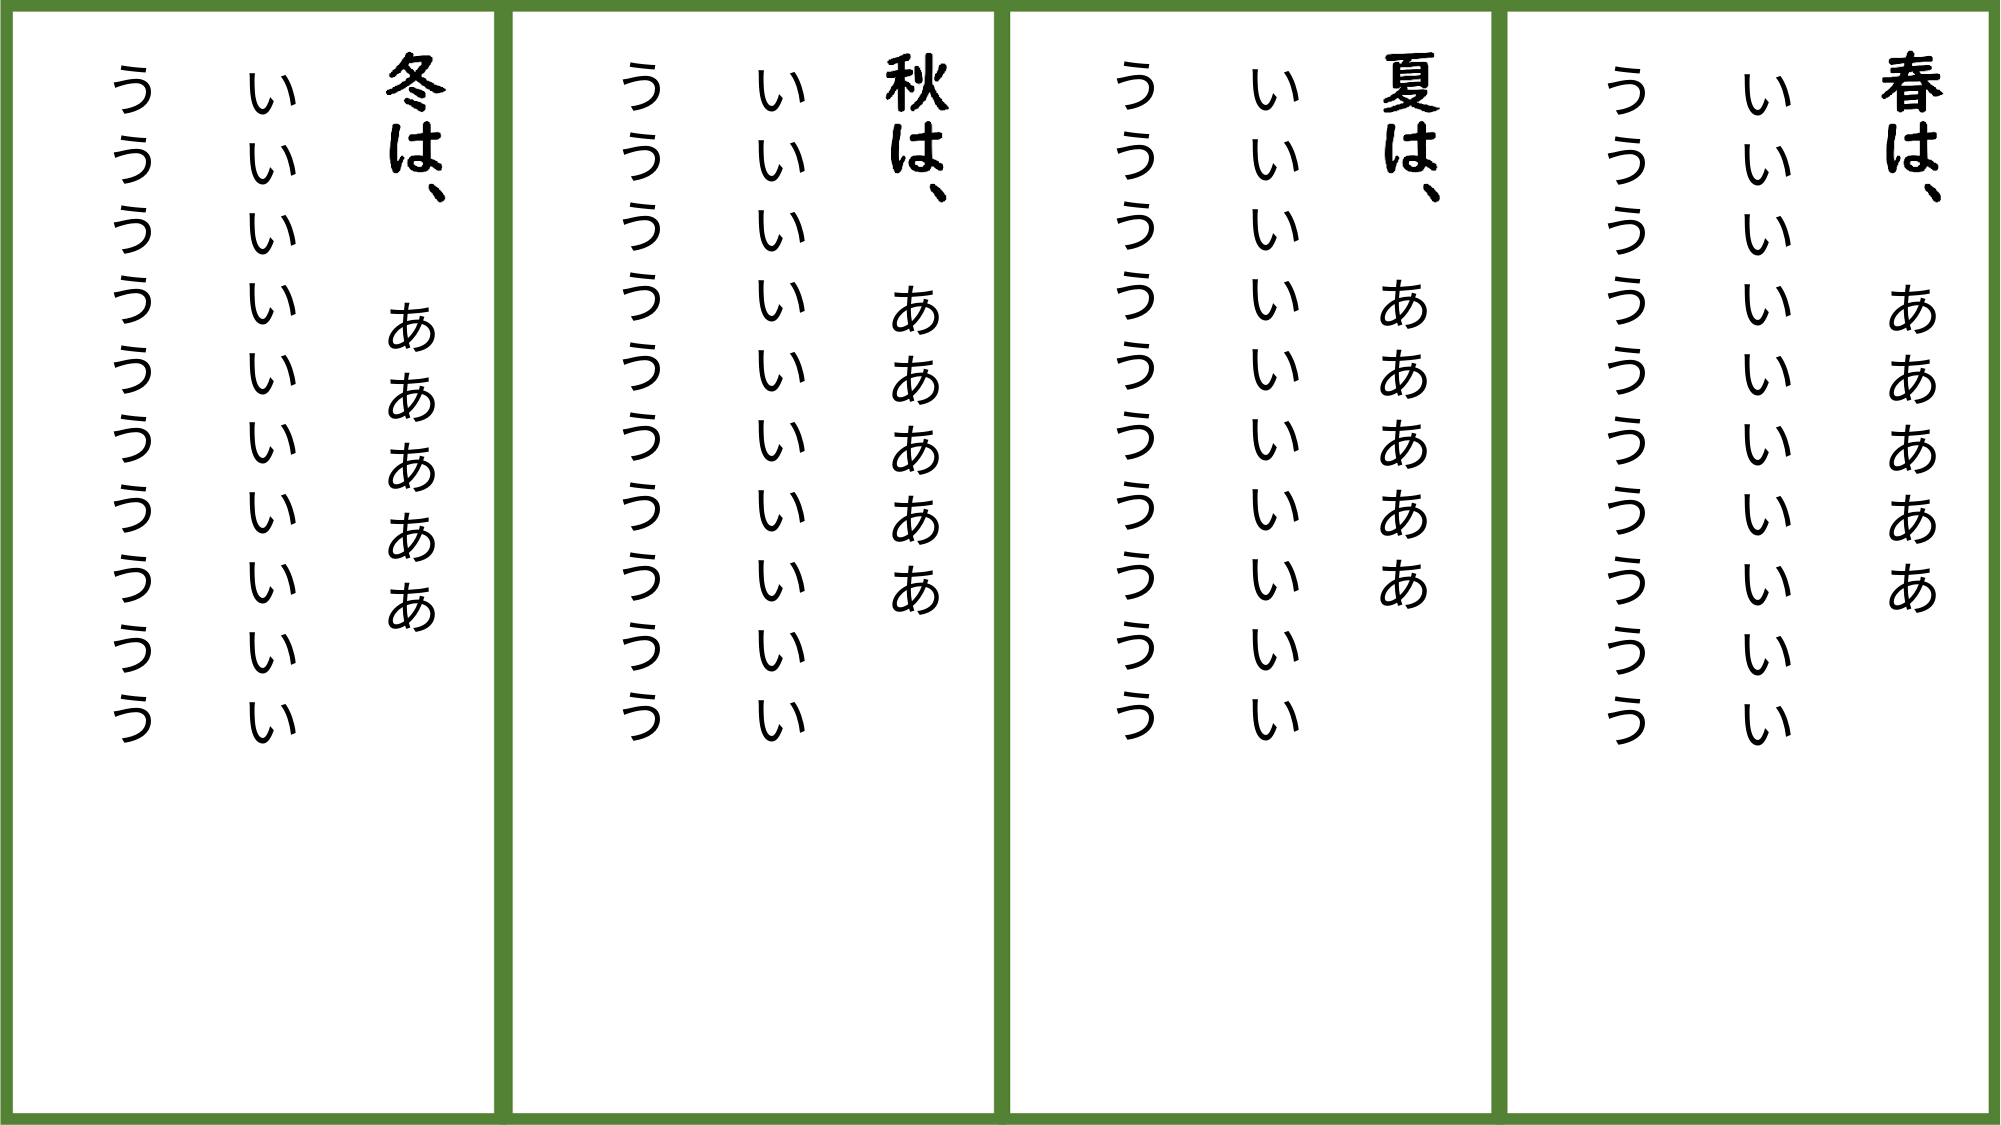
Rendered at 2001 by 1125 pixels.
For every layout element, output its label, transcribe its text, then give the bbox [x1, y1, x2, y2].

text_box うううううううううう [1084, 34, 1189, 763]
text_box うううううううううう [590, 35, 695, 764]
text_box いいいいい いいい いい [1216, 37, 1333, 767]
text_box あああああ [857, 259, 974, 626]
text_box あああああ [1854, 257, 1971, 625]
text_box うううううううううう [80, 37, 186, 767]
text_box いいいいい いいい いい [213, 40, 330, 770]
text_box あああああ [353, 275, 470, 643]
picture [0, 0, 2001, 1125]
text_box いいいいい いいい いい [1708, 42, 1825, 771]
text_box あああああ [1345, 253, 1462, 621]
text_box うううううううううう [1575, 39, 1681, 768]
text_box いいいいい いいい いい [722, 38, 839, 768]
